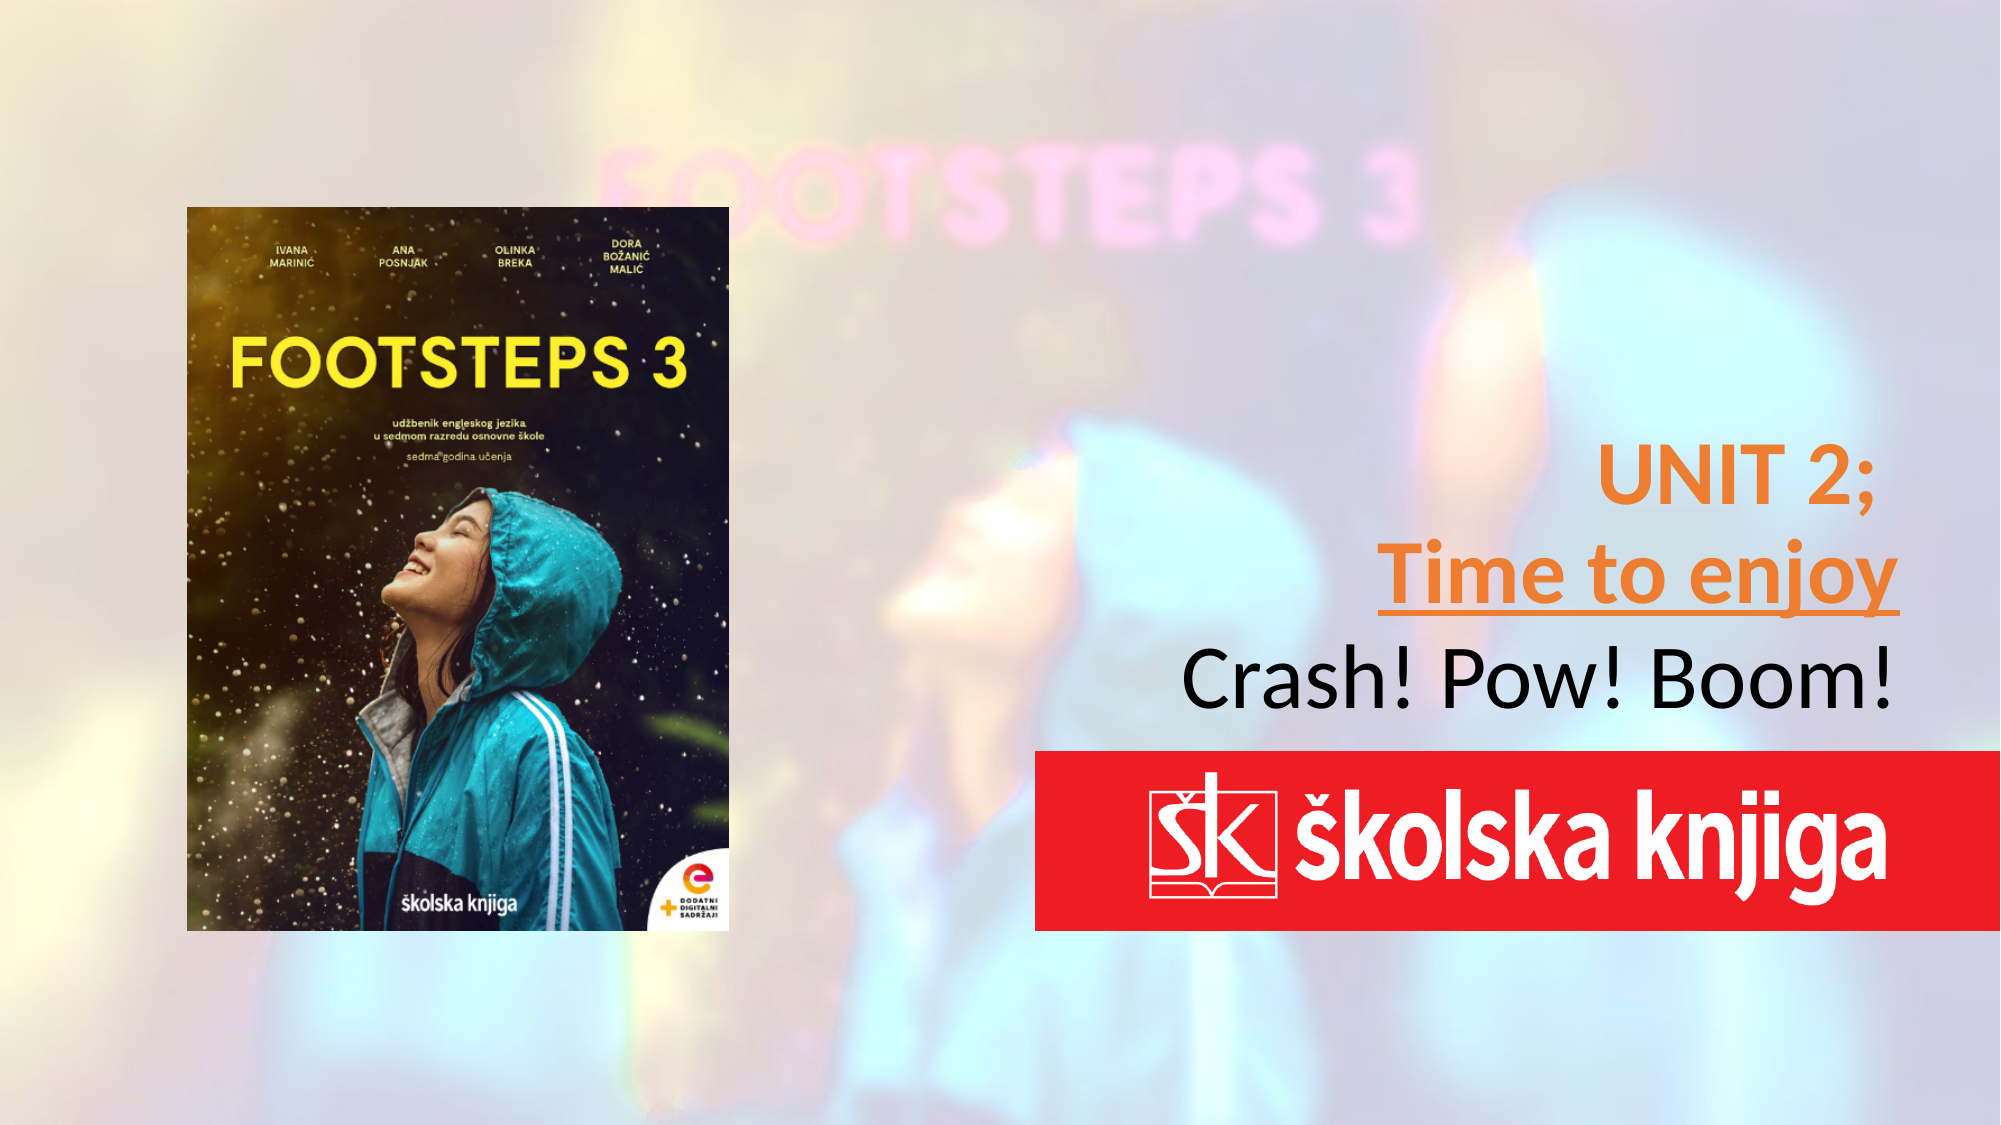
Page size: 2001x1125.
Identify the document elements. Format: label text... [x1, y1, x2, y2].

subtitle Crash! Pow! Boom! [870, 542, 1915, 815]
picture [0, 0, 2001, 1125]
title UNIT 2; Time to enjoy [729, 239, 1915, 632]
